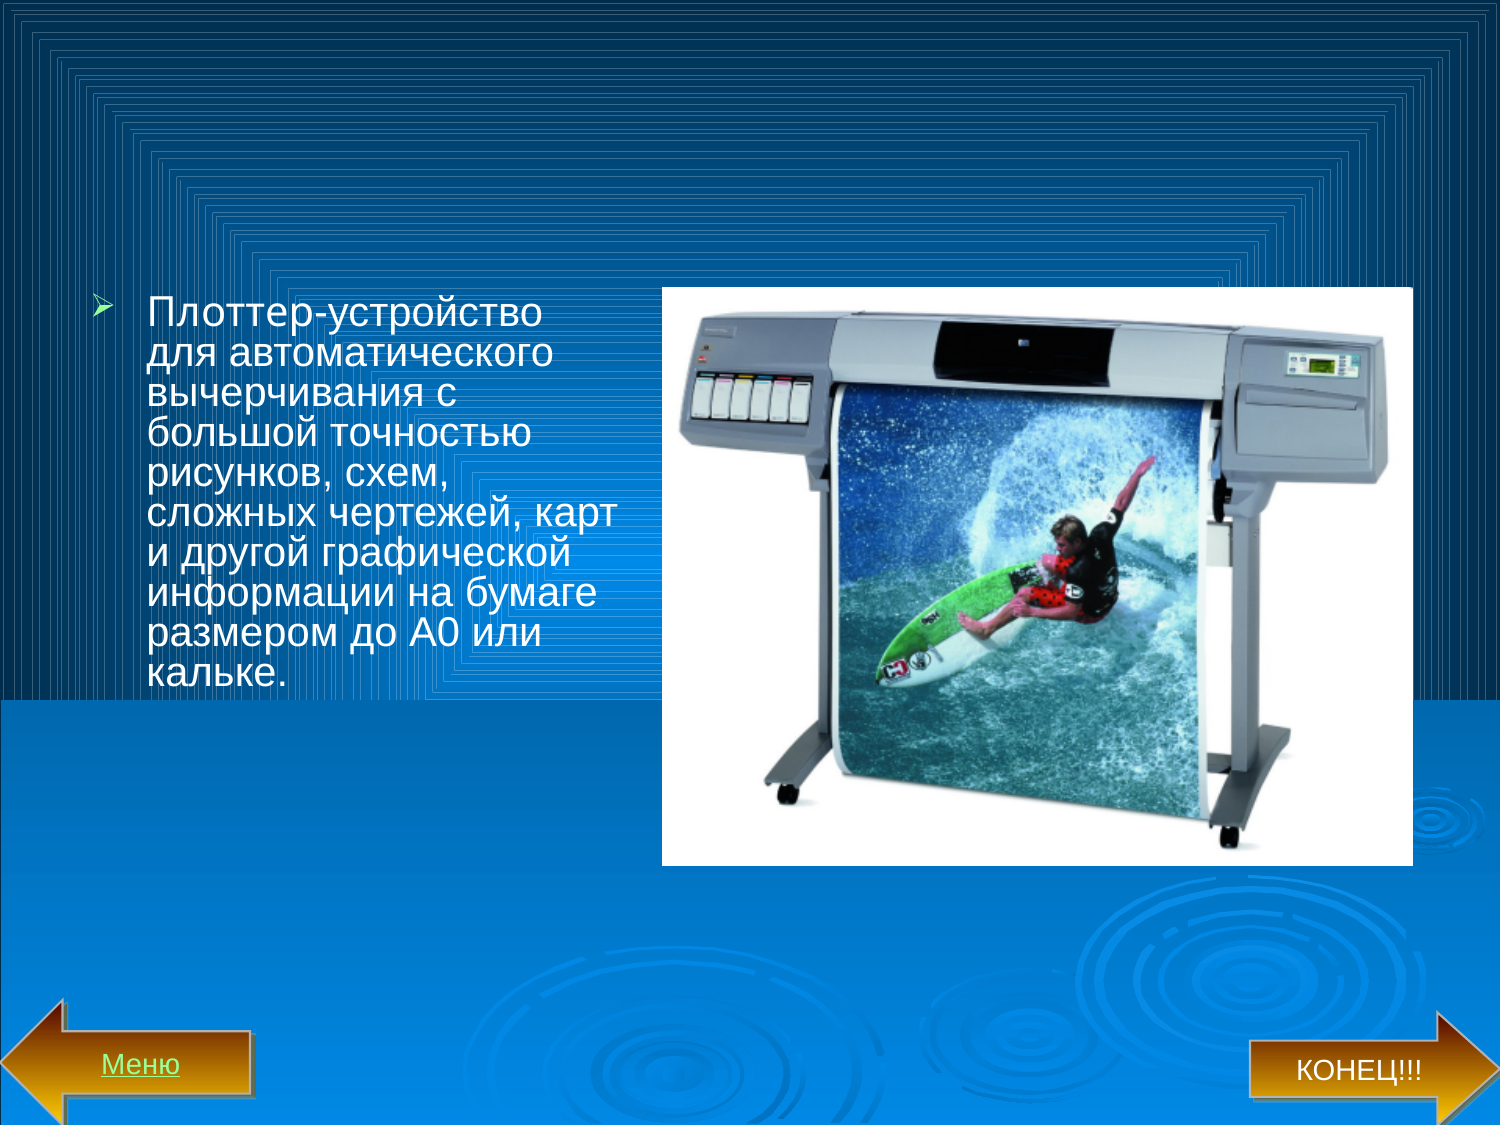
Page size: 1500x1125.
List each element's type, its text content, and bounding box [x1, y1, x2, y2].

list Плоттер-устройство для автоматического вычерчивания с большой точностью рисунков, схем, сложных чертежей, карт и другой графической информации на бумаге размером до A0 или кальке. [74, 287, 638, 876]
text_box КОНЕЦ!!! [1250, 1012, 1500, 1125]
picture [662, 287, 1413, 866]
text_box Меню [0, 999, 250, 1125]
